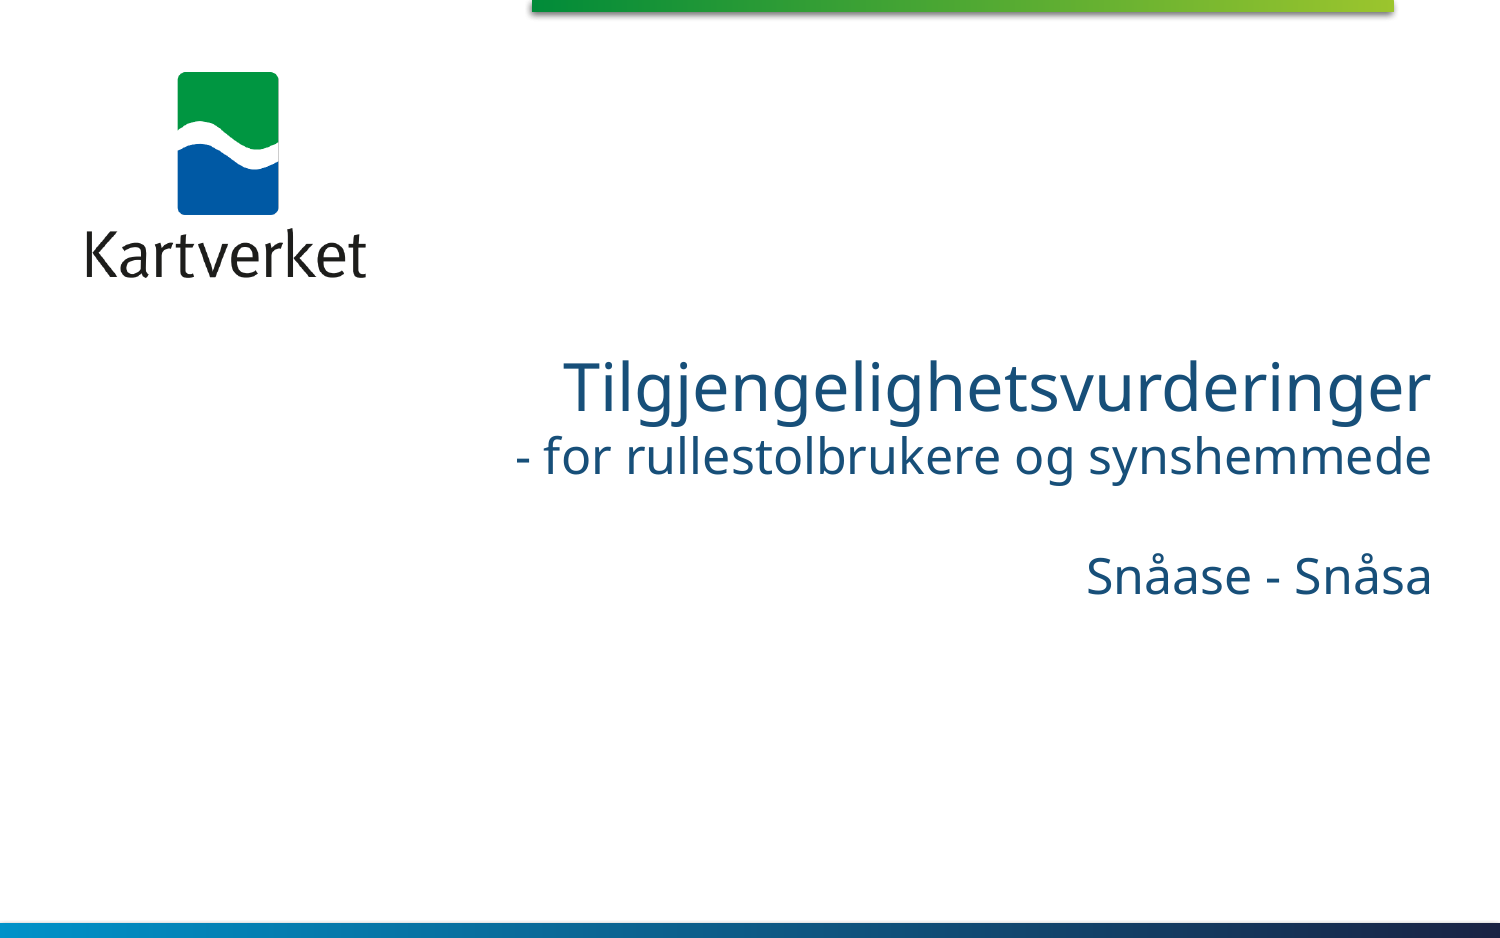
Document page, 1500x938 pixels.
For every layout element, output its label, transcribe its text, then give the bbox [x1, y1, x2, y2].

text_box Tilgjengelighetsvurderinger - for rullestolbrukere og synshemmede Snåase - Snåsa [66, 337, 1449, 613]
